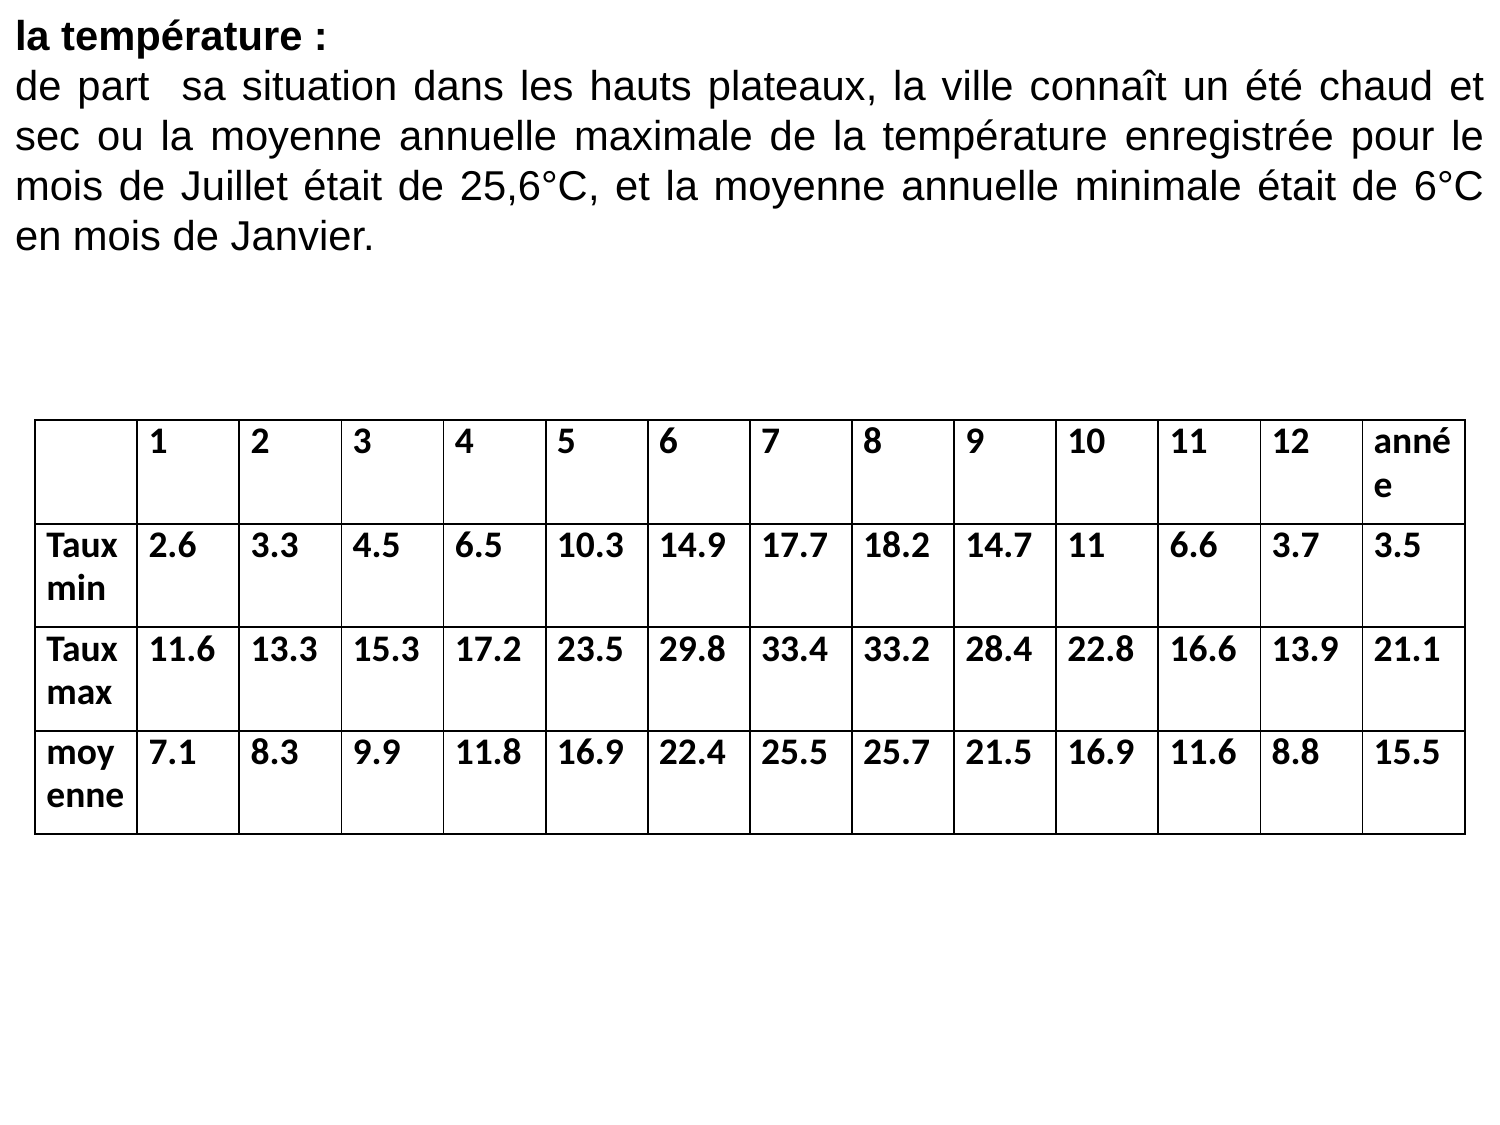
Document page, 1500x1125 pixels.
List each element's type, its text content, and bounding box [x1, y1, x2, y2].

table_cell 33.2 [853, 628, 953, 730]
table_cell 3.7 [1261, 525, 1362, 626]
table_cell 25.5 [751, 732, 851, 833]
table_header 12 [1261, 421, 1362, 523]
table_header 11 [1159, 421, 1260, 523]
table_cell 8.8 [1261, 732, 1362, 833]
table_cell 22.8 [1057, 628, 1157, 730]
table_header 6 [649, 421, 749, 523]
table_header année [1363, 421, 1464, 523]
table_cell 3.3 [240, 525, 341, 626]
table_header 9 [955, 421, 1055, 523]
table_cell 3.5 [1363, 525, 1464, 626]
table_cell 17.2 [444, 628, 545, 730]
table_header 8 [853, 421, 953, 523]
text_box la température : de part sa situation dans les hauts plateaux, la ville connaît un été chaud et sec ou la moyenne annuelle maximale de la température enregistrée pour le mois de Juillet était de 25,6°C, et la moyenne annuelle minimale était de 6°C en mois de Janvier. [0, 1, 1500, 267]
table_header 7 [751, 421, 851, 523]
table_cell 28.4 [955, 628, 1055, 730]
table_cell 13.9 [1261, 628, 1362, 730]
table_cell 29.8 [649, 628, 749, 730]
table_cell 33.4 [751, 628, 851, 730]
table_cell 6.5 [444, 525, 545, 626]
table_cell Taux min [36, 525, 136, 626]
table_cell 11.6 [138, 628, 238, 730]
table_cell 9.9 [342, 732, 443, 833]
table_cell 7.1 [138, 732, 238, 833]
table_cell 21.1 [1363, 628, 1464, 730]
table_cell 15.5 [1363, 732, 1464, 833]
table_cell 16.9 [547, 732, 647, 833]
table_cell 21.5 [955, 732, 1055, 833]
table_cell 22.4 [649, 732, 749, 833]
table_cell 10.3 [547, 525, 647, 626]
table_cell 18.2 [853, 525, 953, 626]
table_cell 4.5 [342, 525, 443, 626]
table_cell 6.6 [1159, 525, 1260, 626]
table_cell 11.6 [1159, 732, 1260, 833]
table_cell 14.9 [649, 525, 749, 626]
table_cell 8.3 [240, 732, 341, 833]
table_cell 25.7 [853, 732, 953, 833]
table_cell 14.7 [955, 525, 1055, 626]
table_cell 23.5 [547, 628, 647, 730]
table_header 4 [444, 421, 545, 523]
table_cell 11.8 [444, 732, 545, 833]
table_header 1 [138, 421, 238, 523]
table_cell 11 [1057, 525, 1157, 626]
table_header 3 [342, 421, 443, 523]
table_cell 15.3 [342, 628, 443, 730]
table_header 5 [547, 421, 647, 523]
table_cell 2.6 [138, 525, 238, 626]
table_header [36, 421, 136, 523]
table_cell 17.7 [751, 525, 851, 626]
table_cell 13.3 [240, 628, 341, 730]
table_cell 16.9 [1057, 732, 1157, 833]
table_cell 16.6 [1159, 628, 1260, 730]
table_header 2 [240, 421, 341, 523]
table_header 10 [1057, 421, 1157, 523]
table_cell Taux max [36, 628, 136, 730]
table_cell moyenne [36, 732, 136, 833]
